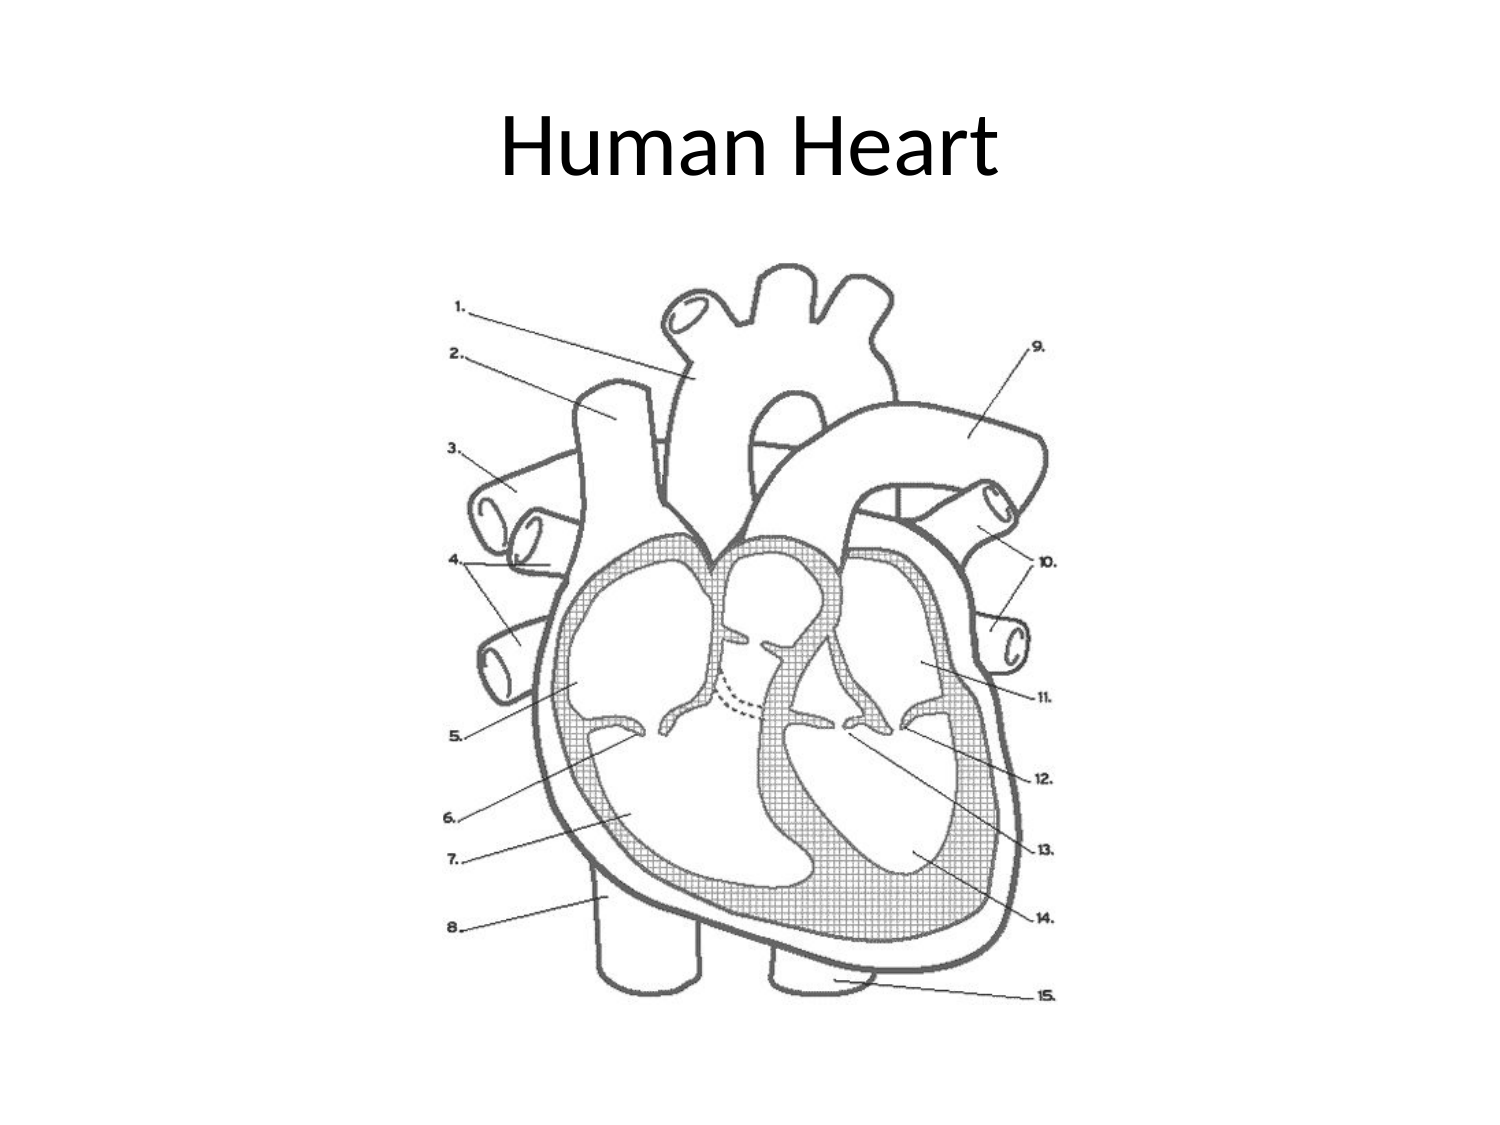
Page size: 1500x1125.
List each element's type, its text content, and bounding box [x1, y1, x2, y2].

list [74, 262, 1426, 1006]
title Human Heart [75, 45, 1425, 233]
